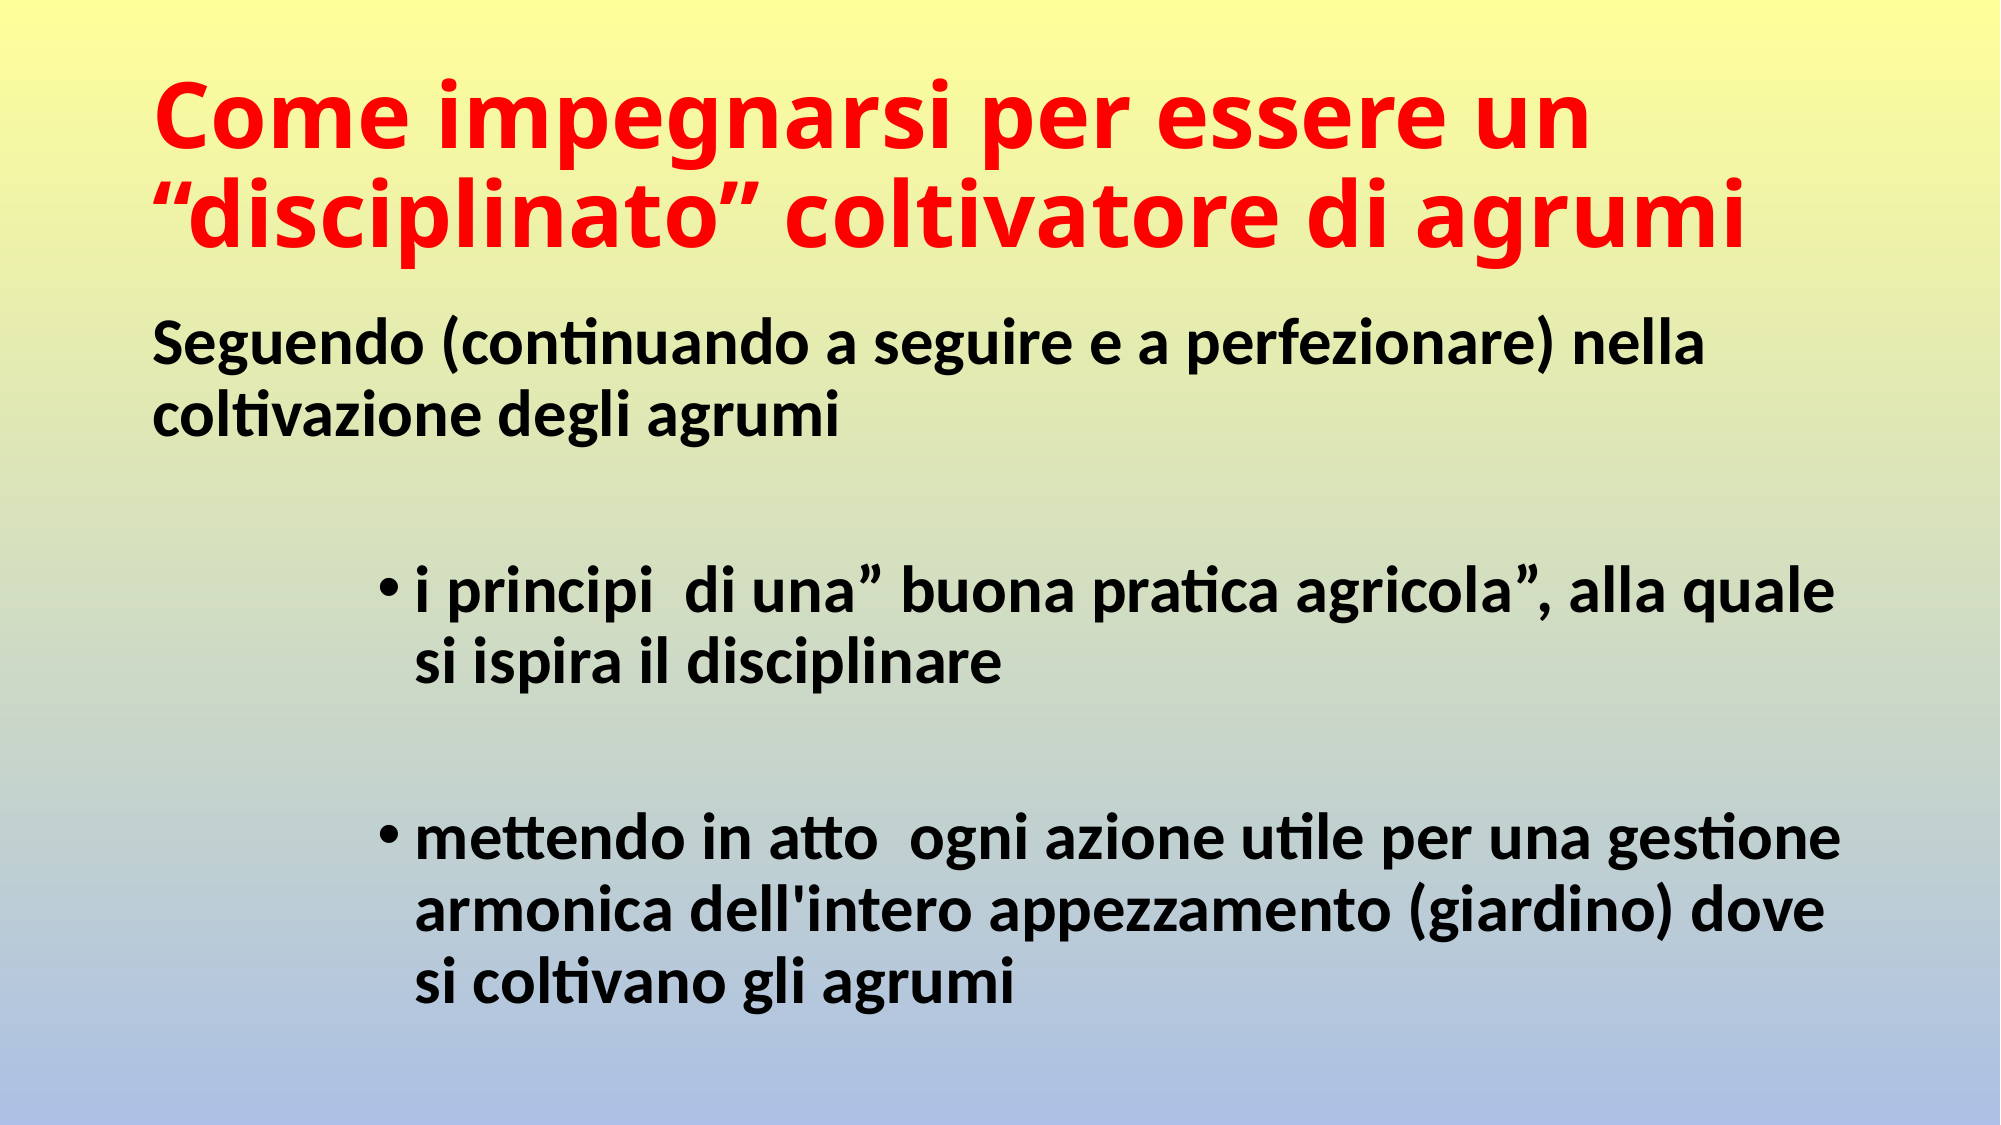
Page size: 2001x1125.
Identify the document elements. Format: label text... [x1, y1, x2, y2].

title Come impegnarsi per essere un “disciplinato” coltivatore di agrumi [137, 59, 1863, 278]
list Seguendo (continuando a seguire e a perfezionare) nella coltivazione degli agrumi i principi di una” buona pratica agricola”, alla quale si ispira il disciplinare mettendo in atto ogni azione utile per una gestione armonica dell'intero appezzamento (giardino) dove si coltivano gli agrumi [137, 299, 1863, 1089]
